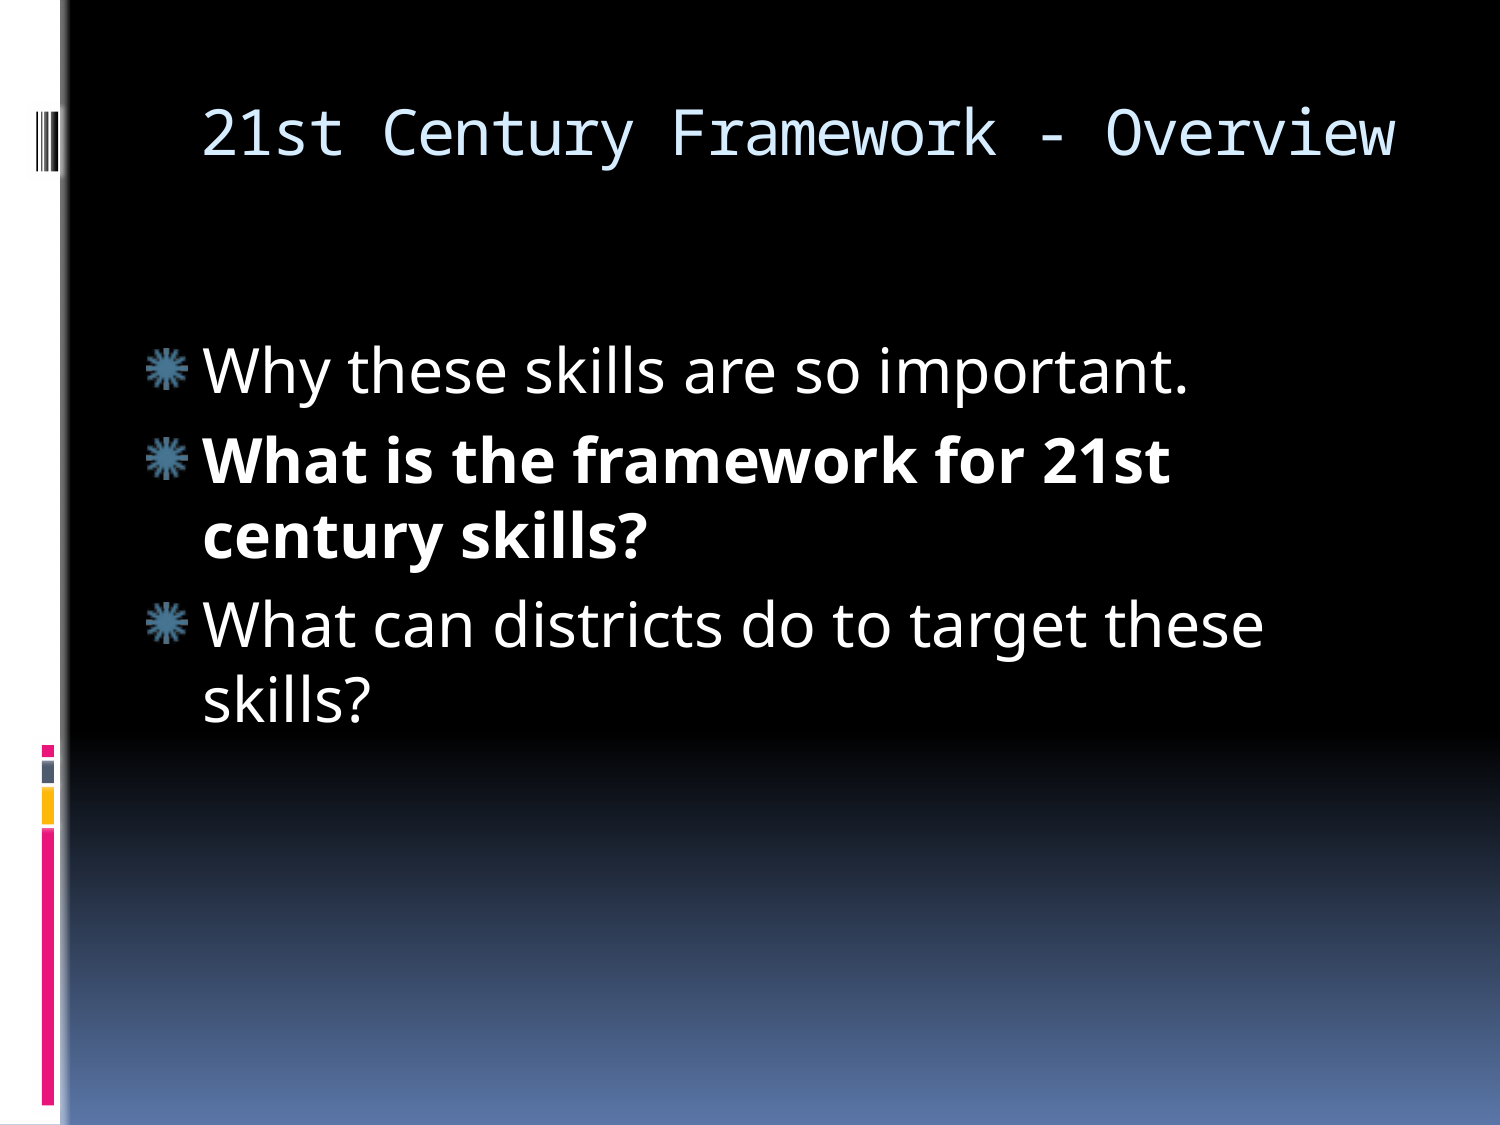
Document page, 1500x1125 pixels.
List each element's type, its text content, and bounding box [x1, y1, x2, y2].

picture [146, 437, 188, 480]
picture [146, 602, 188, 644]
list Why these skills are so important. What is the framework for 21st century skills? What can districts do to target these skills? [120, 324, 1380, 796]
title 21st Century Framework - Overview [150, 83, 1425, 234]
picture [146, 348, 188, 390]
